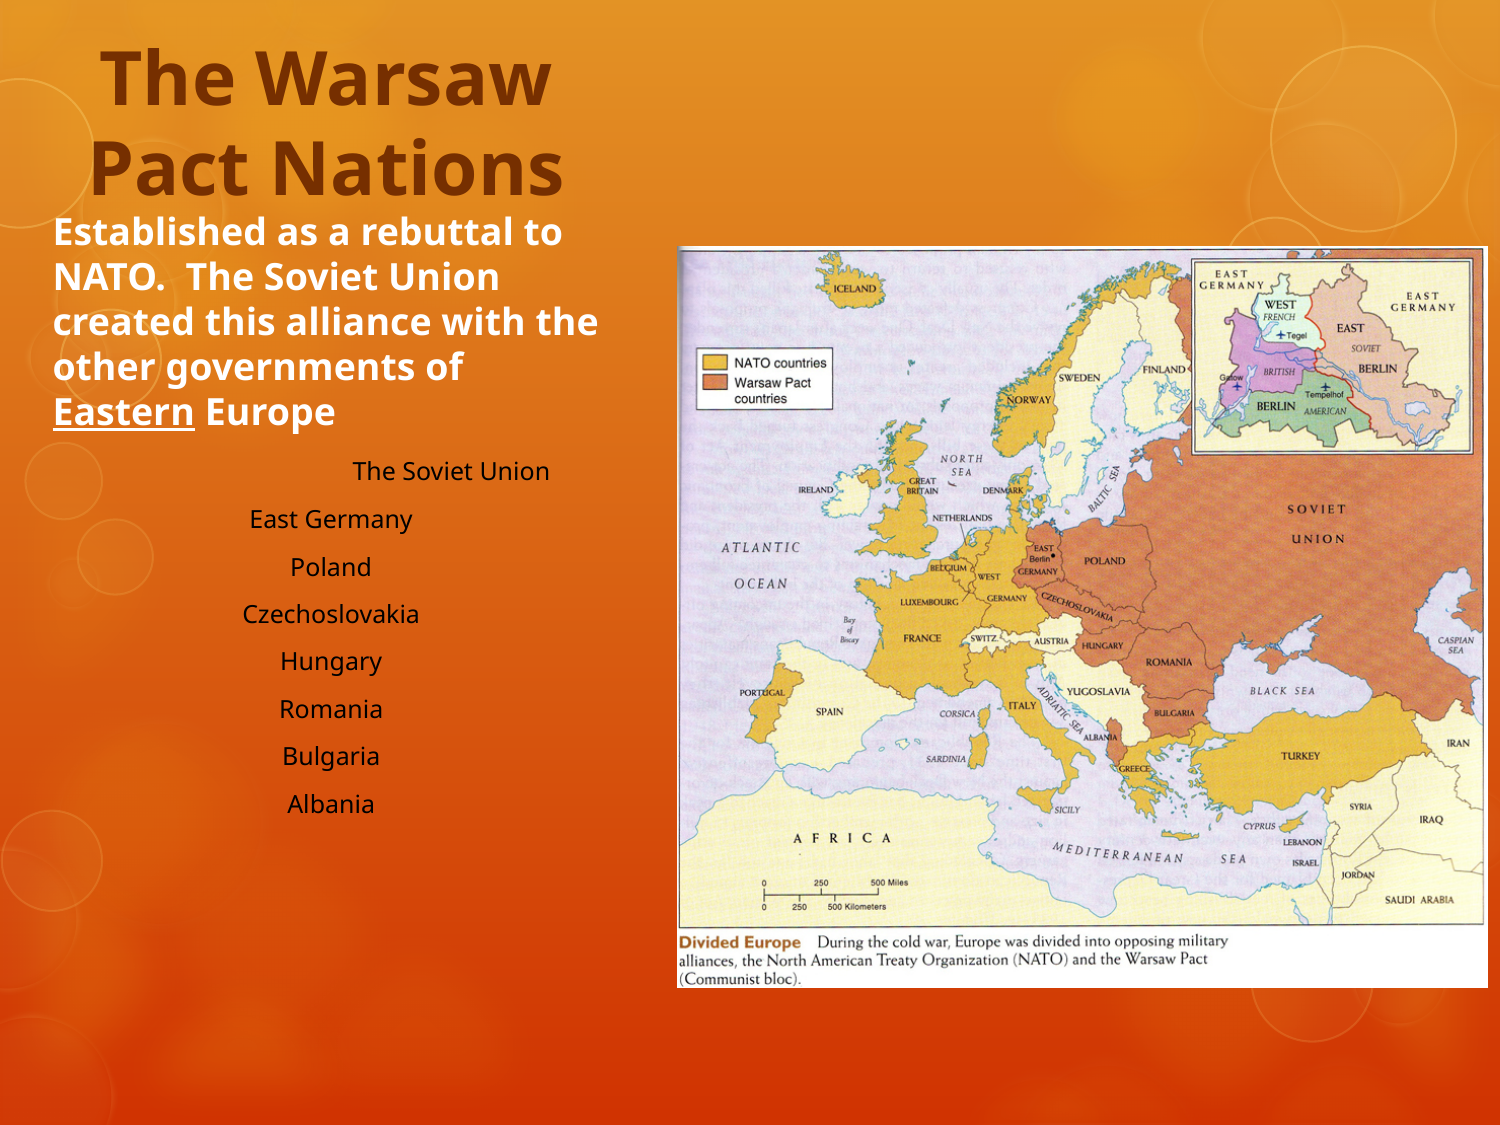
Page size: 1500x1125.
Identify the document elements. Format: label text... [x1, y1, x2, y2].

list Established as a rebuttal to NATO. The Soviet Union created this alliance with the other governments of Eastern Europe The Soviet Union East Germany Poland Czechoslovakia Hungary Romania Bulgaria Albania [37, 200, 625, 1063]
title The Warsaw Pact Nations [50, 0, 603, 200]
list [676, 245, 1488, 988]
